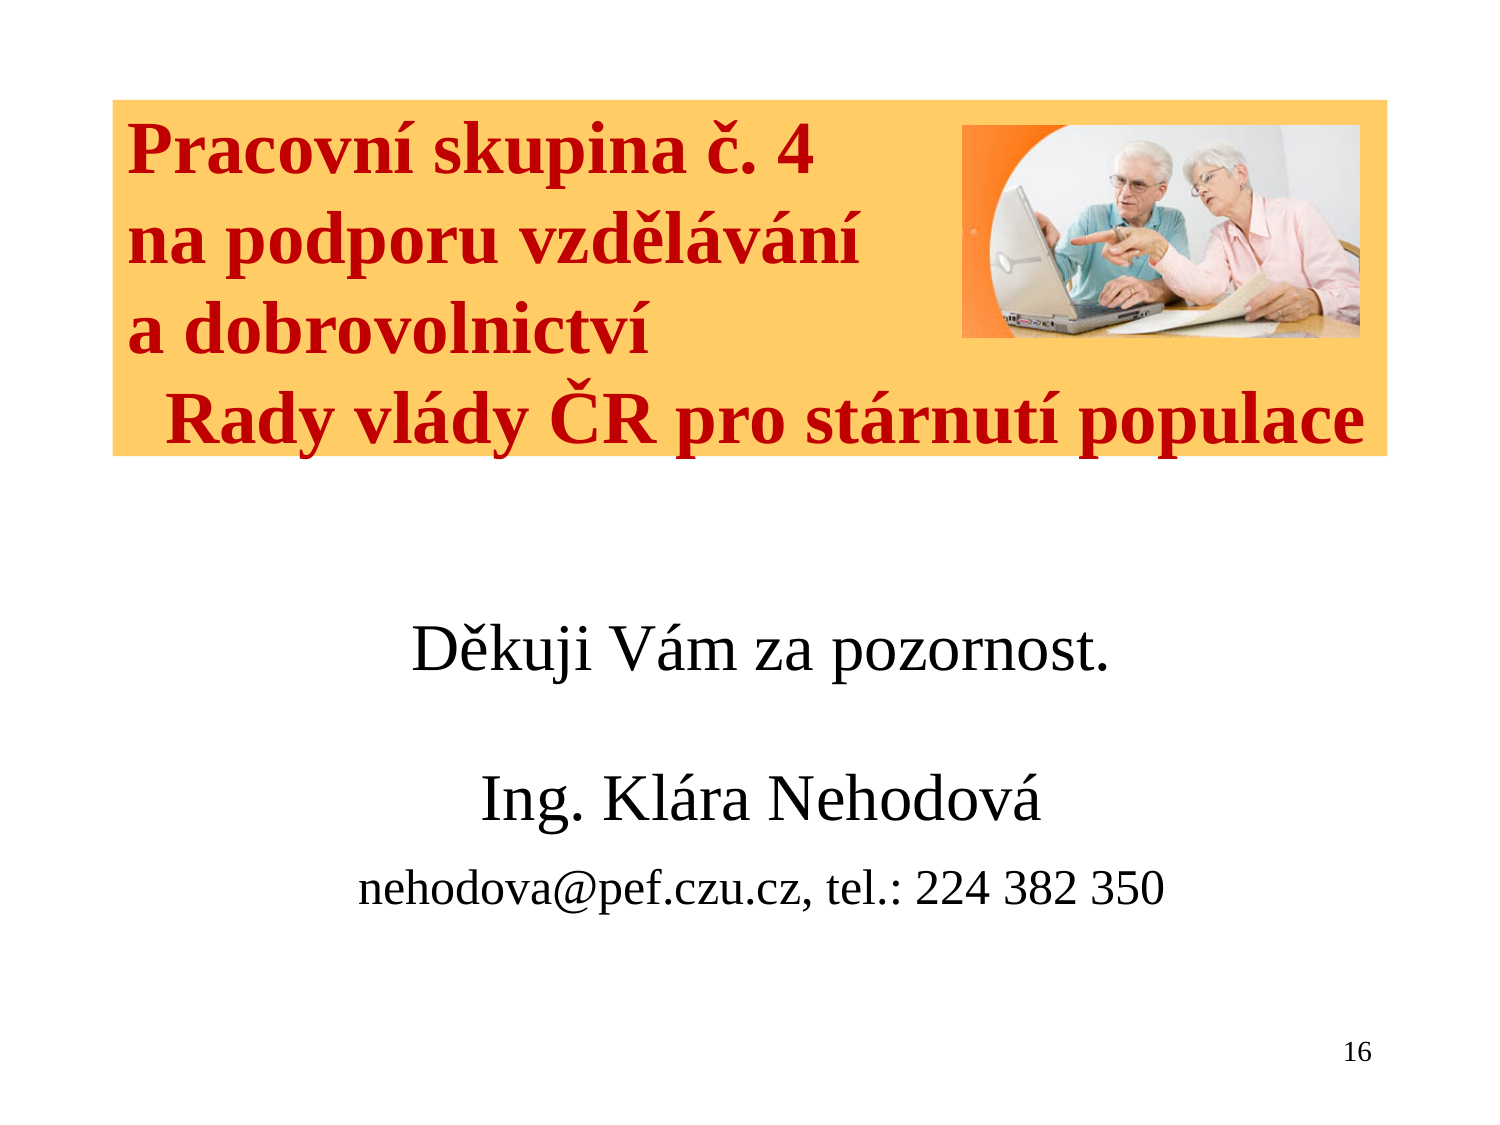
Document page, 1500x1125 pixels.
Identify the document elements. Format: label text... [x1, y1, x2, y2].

title Pracovní skupina č. 4 na podporu vzdělávání a dobrovolnictví Rady vlády ČR pro stárnutí populace [112, 99, 1388, 457]
slide_number 16 [1074, 1024, 1388, 1101]
list Děkuji Vám za pozornost. Ing. Klára Nehodová nehodova@pef.czu.cz, tel.: 224 382 350 [112, 503, 1412, 1024]
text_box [962, 125, 1360, 339]
